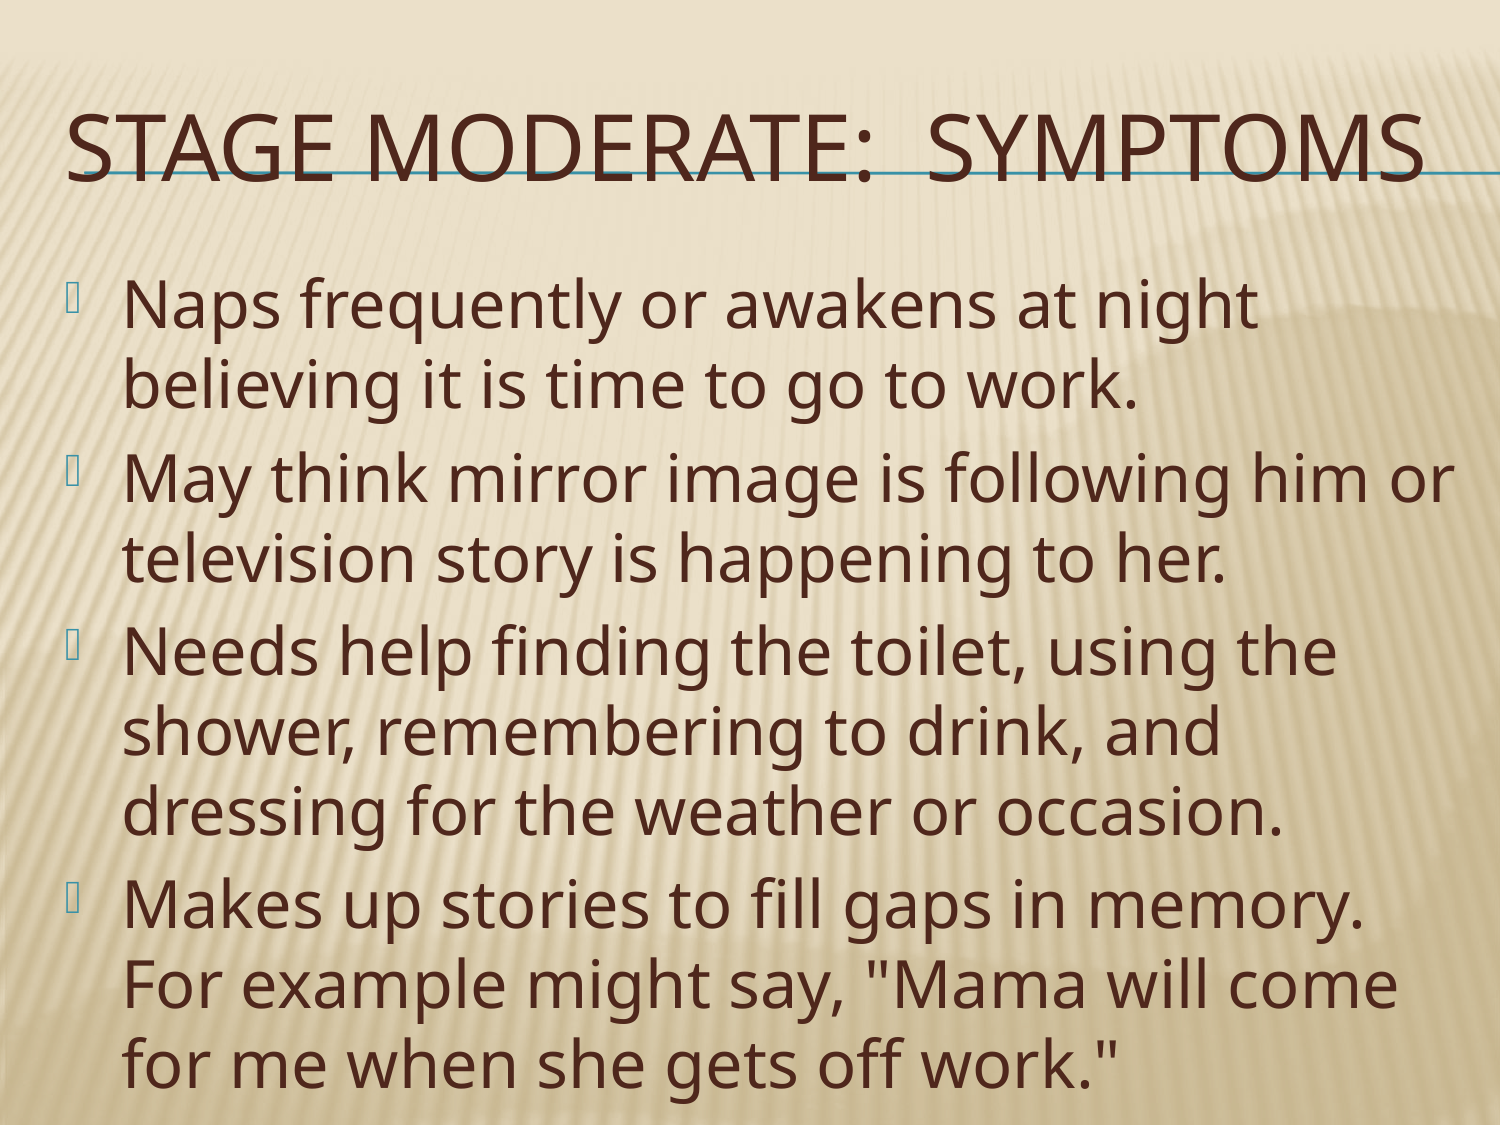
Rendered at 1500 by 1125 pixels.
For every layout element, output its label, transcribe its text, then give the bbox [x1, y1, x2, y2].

title Stage Moderate: Symptoms [50, 75, 1475, 213]
list Naps frequently or awakens at night believing it is time to go to work. May think mirror image is following him or television story is happening to her. Needs help finding the toilet, using the shower, remembering to drink, and dressing for the weather or occasion. Makes up stories to fill gaps in memory. For example might say, "Mama will come for me when she gets off work." [50, 254, 1475, 1125]
